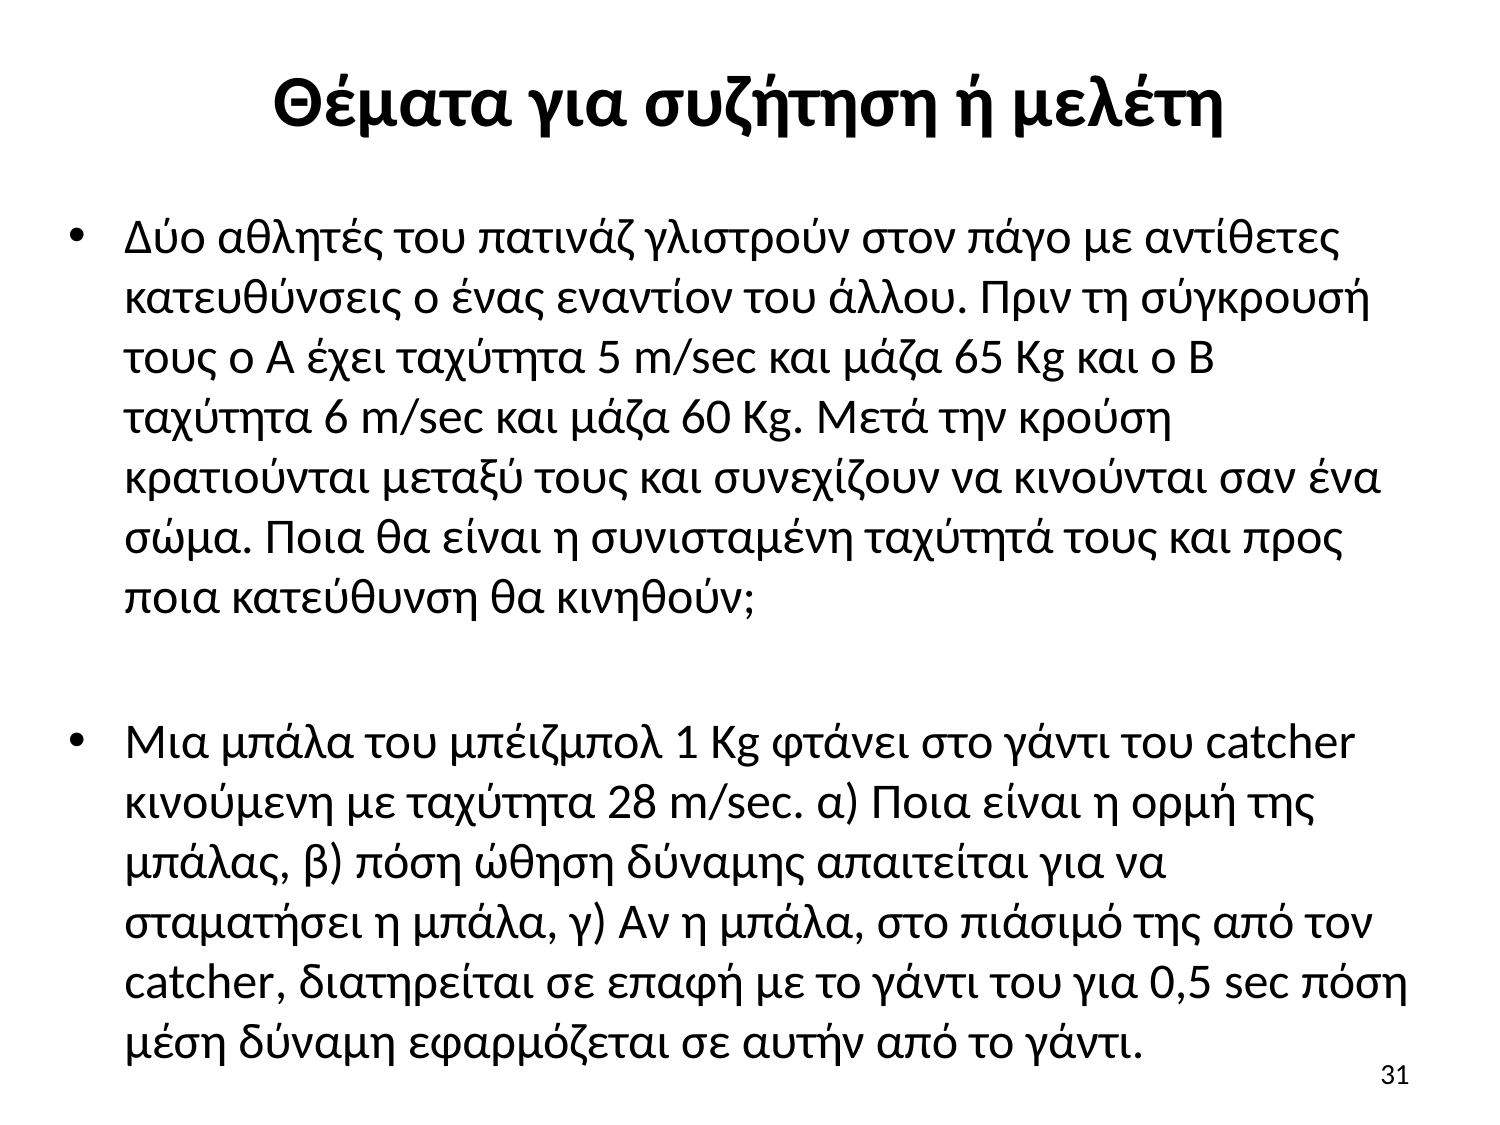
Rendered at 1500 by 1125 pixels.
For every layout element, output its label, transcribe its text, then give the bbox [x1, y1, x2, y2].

slide_number 31 [1074, 1042, 1425, 1103]
list Δύο αθλητές του πατινάζ γλιστρούν στον πάγο με αντίθετες κατευθύνσεις ο ένας εναντίον του άλλου. Πριν τη σύγκρουσή τους ο Α έχει ταχύτητα 5 m/sec και μάζα 65 Kg και ο Β ταχύτητα 6 m/sec και μάζα 60 Kg. Μετά την κρούση κρατιούνται μεταξύ τους και συνεχίζουν να κινούνται σαν ένα σώμα. Ποια θα είναι η συνισταμένη ταχύτητά τους και προς ποια κατεύθυνση θα κινηθούν; Μια μπάλα του μπέιζμπολ 1 Kg φτάνει στο γάντι του catcher κινούμενη με ταχύτητα 28 m/sec. α) Ποια είναι η ορμή της μπάλας, β) πόση ώθηση δύναμης απαιτείται για να σταματήσει η μπάλα, γ) Αν η μπάλα, στο πιάσιμό της από τον catcher, διατηρείται σε επαφή με το γάντι του για 0,5 sec πόση μέση δύναμη εφαρμόζεται σε αυτήν από το γάντι. [53, 196, 1425, 1103]
title Θέματα για συζήτηση ή μελέτη [75, 45, 1425, 149]
